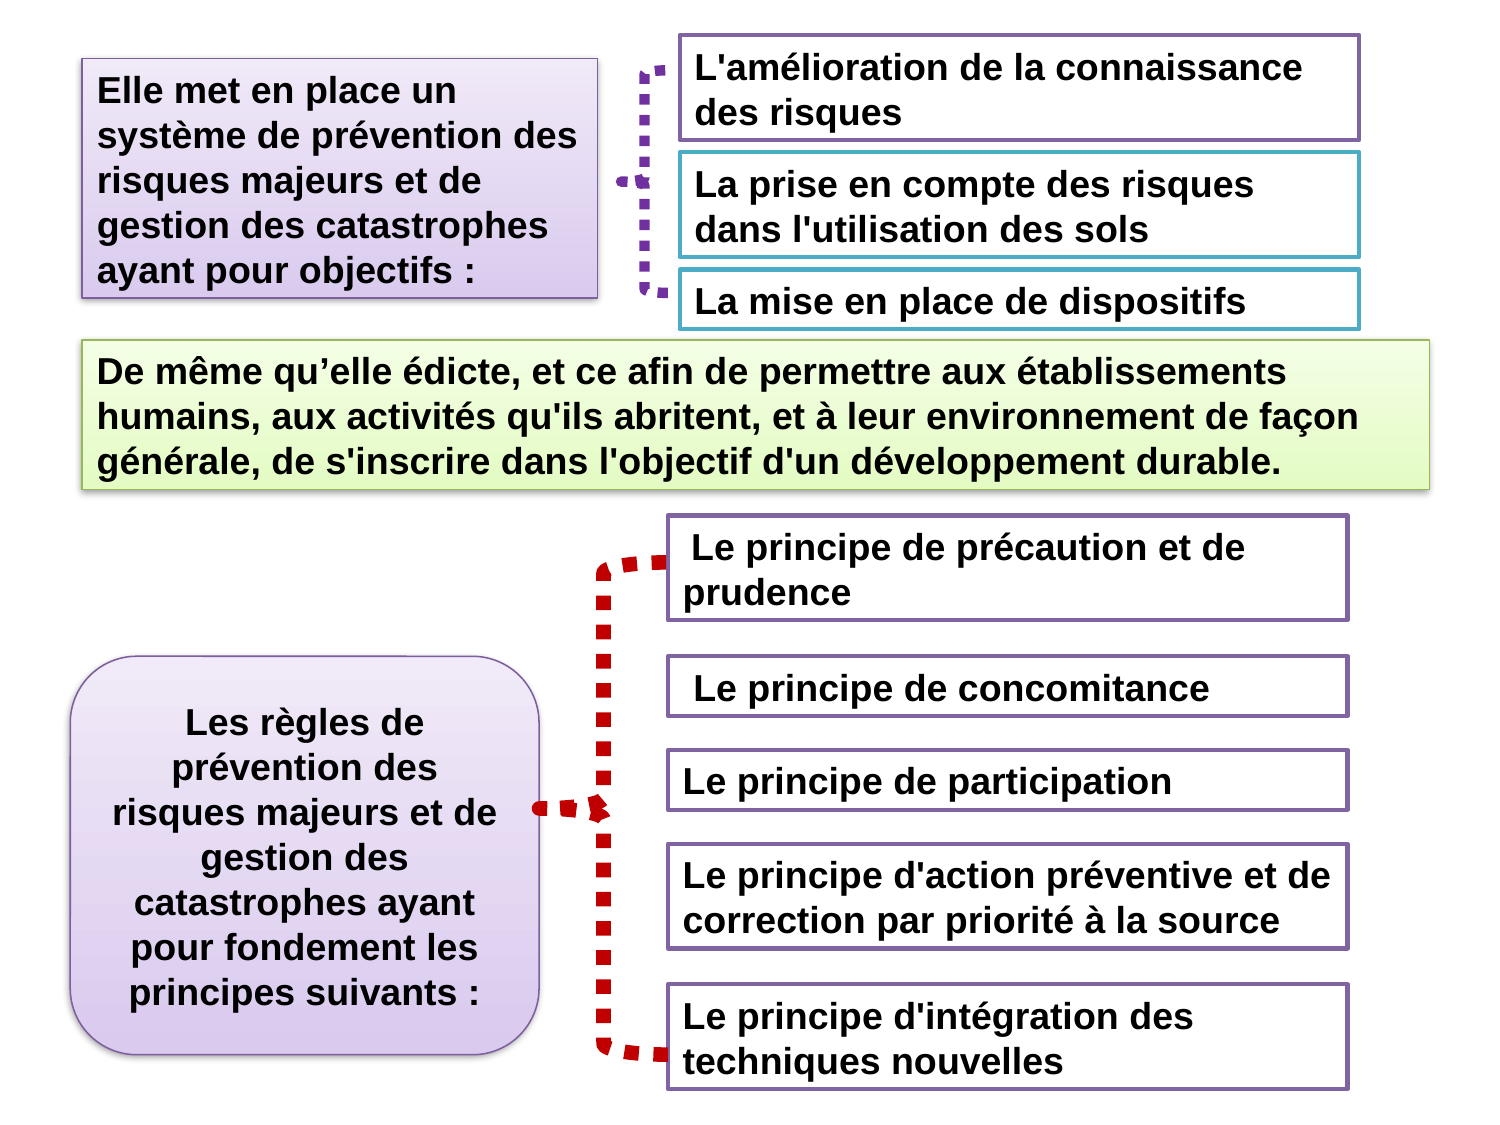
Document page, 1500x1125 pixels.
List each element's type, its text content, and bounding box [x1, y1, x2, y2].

text_box [621, 69, 668, 294]
text_box Le principe de concomitance [668, 654, 1350, 718]
text_box La prise en compte des risques dans l'utilisation des sols [678, 150, 1361, 259]
text_box L'amélioration de la connaissance des risques [678, 33, 1361, 142]
text_box Les règles de prévention des risques majeurs et de gestion des catastrophes ayant pour fondement les principes suivants : [69, 655, 540, 1056]
text_box La mise en place de dispositifs [678, 267, 1361, 331]
text_box [539, 561, 668, 1056]
text_box Elle met en place un système de prévention des risques majeurs et de gestion des catastrophes ayant pour objectifs : [81, 58, 598, 299]
text_box Le principe de participation [668, 748, 1350, 812]
text_box De même qu’elle édicte, et ce afin de permettre aux établissements humains, aux activités qu'ils abritent, et à leur environnement de façon générale, de s'inscrire dans l'objectif d'un développement durable. [81, 339, 1430, 490]
text_box Le principe d'intégration des techniques nouvelles [666, 982, 1350, 1091]
text_box Le principe de précaution et de prudence [666, 513, 1350, 622]
text_box Le principe d'action préventive et de correction par priorité à la source [668, 842, 1350, 951]
